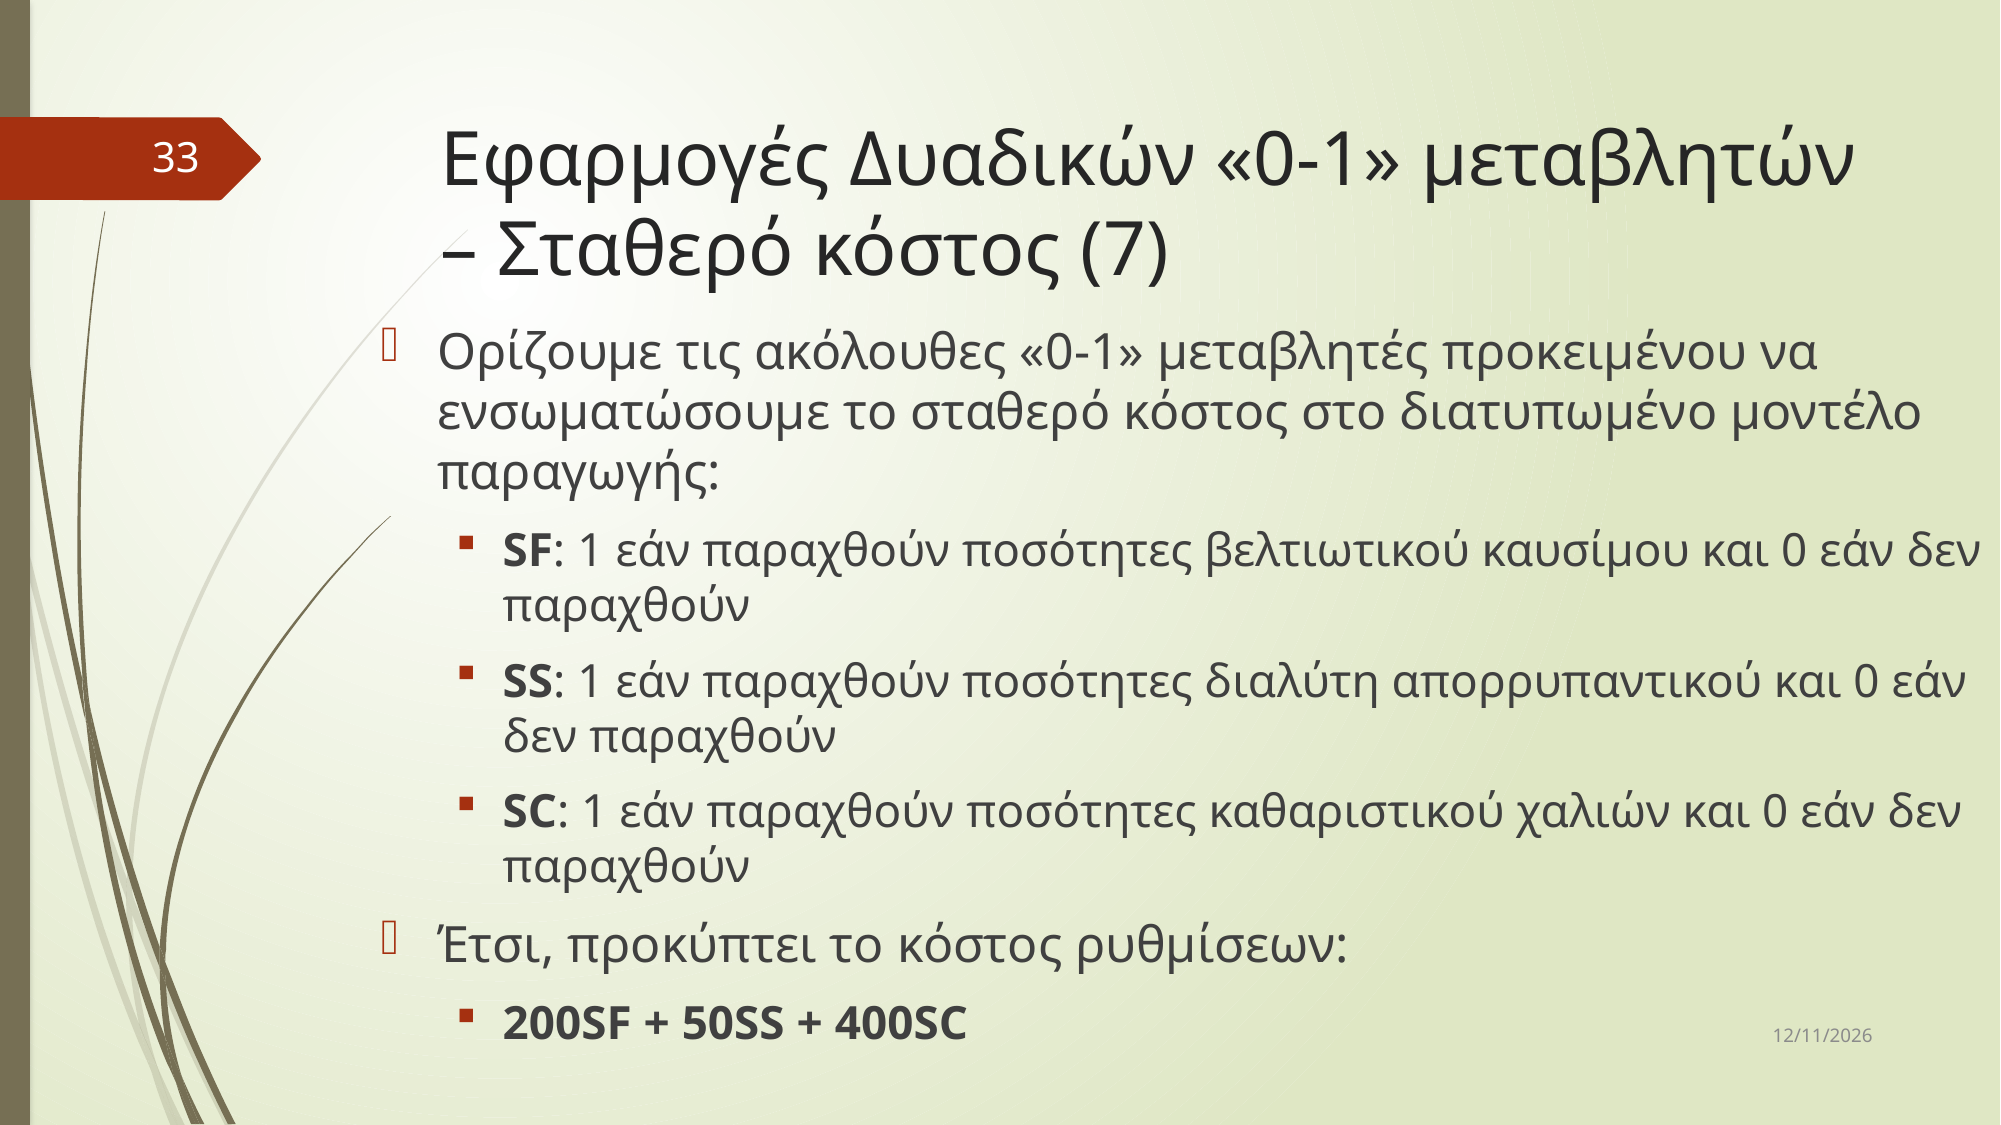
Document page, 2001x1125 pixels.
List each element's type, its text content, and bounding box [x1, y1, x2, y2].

slide_number 33 [87, 129, 216, 190]
list Ορίζουμε τις ακόλουθες «0-1» μεταβλητές προκειμένου να ενσωματώσουμε το σταθερό κόστος στο διατυπωμένο μοντέλο παραγωγής: SF: 1 εάν παραχθούν ποσότητες βελτιωτικού καυσίμου και 0 εάν δεν παραχθούν SS: 1 εάν παραχθούν ποσότητες διαλύτη απορρυπαντικού και 0 εάν δεν παραχθούν SC: 1 εάν παραχθούν ποσότητες καθαριστικού χαλιών και 0 εάν δεν παραχθούν Έτσι, προκύπτει το κόστος ρυθμίσεων: 200SF + 50SS + 400SC [365, 312, 2000, 1115]
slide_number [1699, 1005, 1888, 1067]
title Εφαρμογές Δυαδικών «0-1» μεταβλητών – Σταθερό κόστος (7) [425, 102, 1888, 312]
